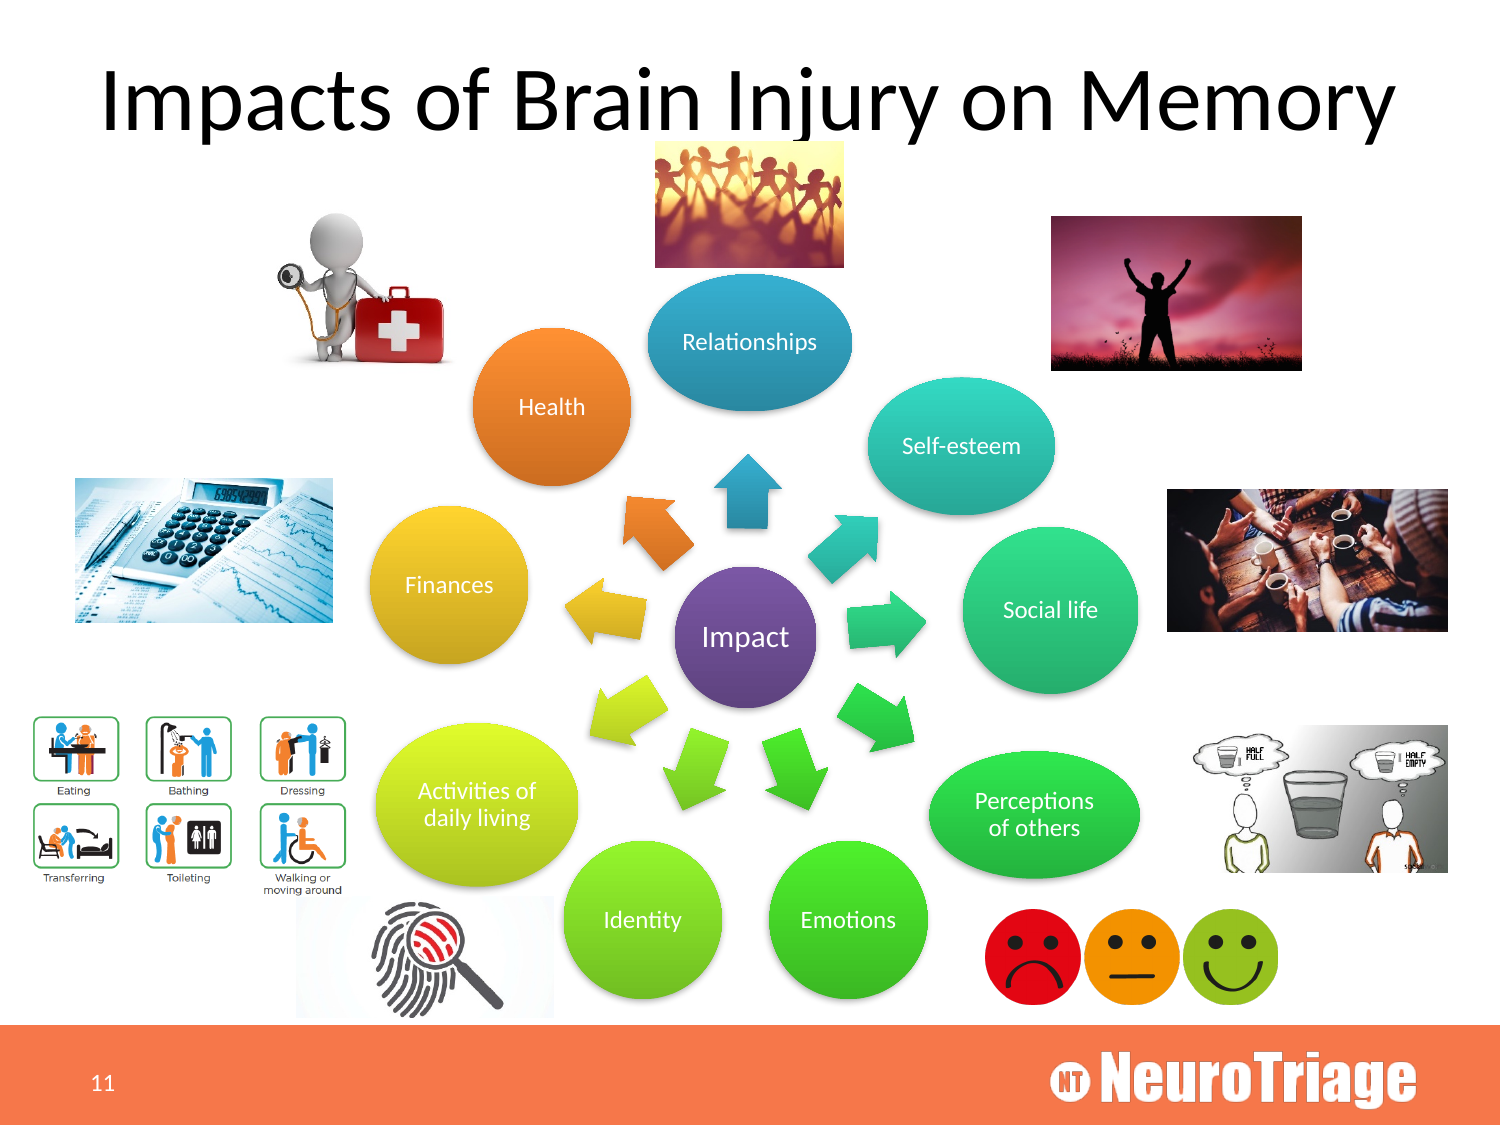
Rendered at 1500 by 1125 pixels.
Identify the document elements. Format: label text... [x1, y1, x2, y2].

picture [29, 712, 554, 1019]
picture [1051, 215, 1302, 371]
picture [74, 478, 333, 623]
picture [1037, 1030, 1425, 1125]
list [74, 262, 1426, 1006]
picture [264, 187, 466, 388]
slide_number 11 [75, 1051, 425, 1112]
picture [984, 909, 1278, 1006]
title Impacts of Brain Injury on Memory [75, 0, 1425, 188]
picture [1185, 724, 1448, 873]
picture [1167, 489, 1448, 633]
picture [654, 141, 844, 268]
